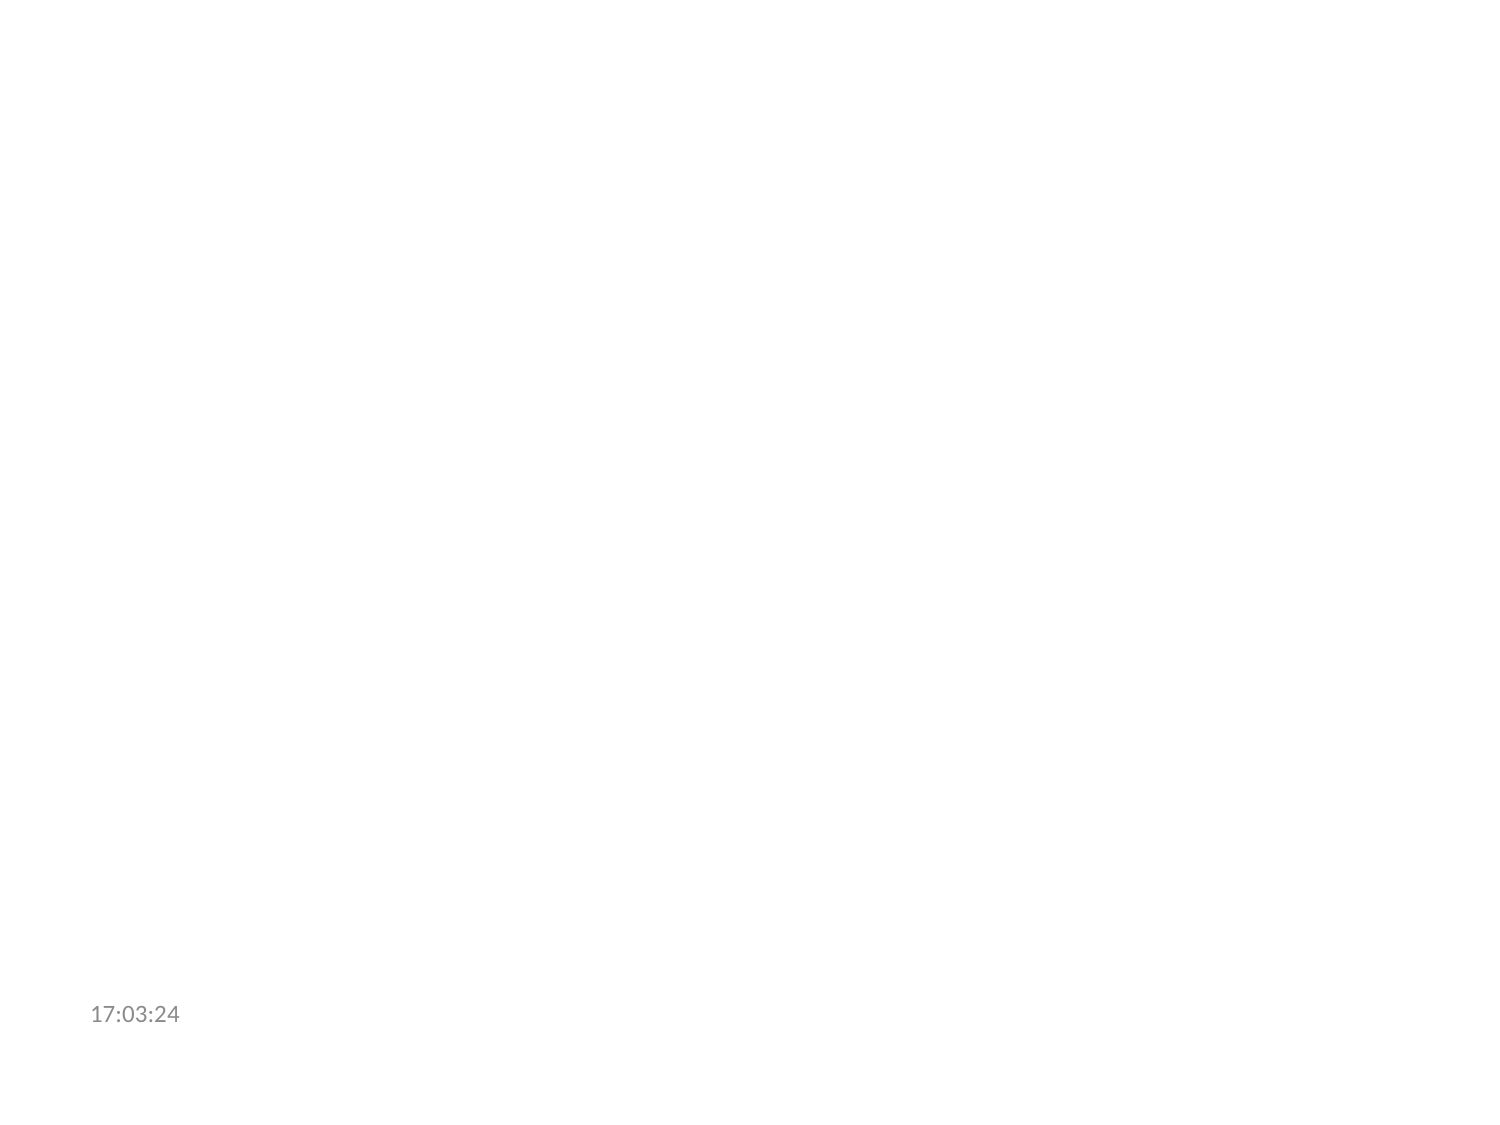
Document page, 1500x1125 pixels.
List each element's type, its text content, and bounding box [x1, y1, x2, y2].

text_box 15:35:09 [75, 982, 425, 1043]
